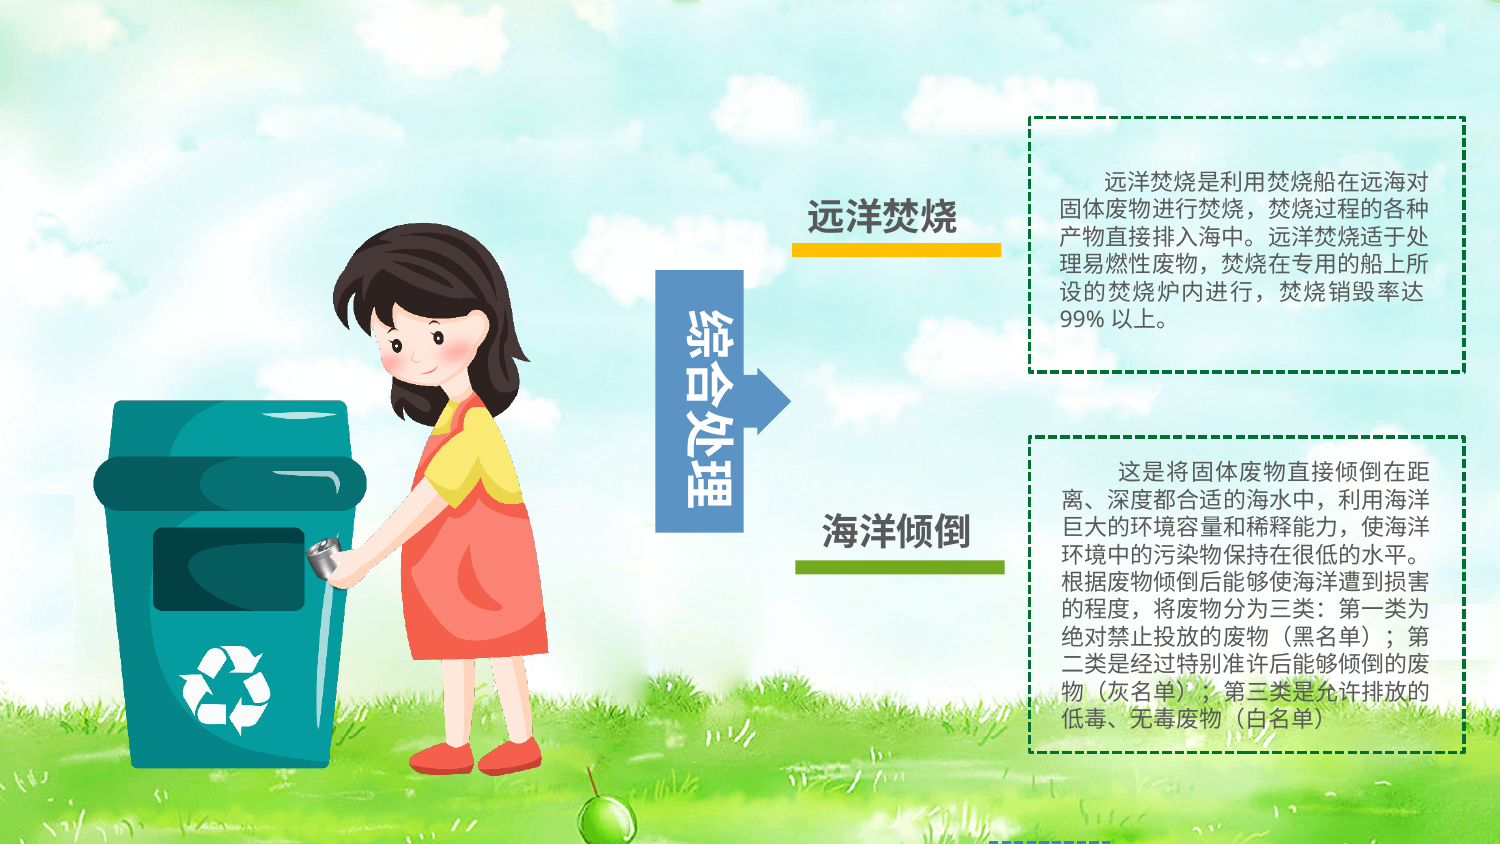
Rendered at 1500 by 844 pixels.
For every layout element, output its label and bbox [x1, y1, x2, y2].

text_box [655, 269, 792, 543]
text_box [795, 500, 1005, 608]
picture [0, 0, 1500, 844]
text_box [791, 185, 1002, 292]
text_box [1028, 115, 1466, 374]
text_box [1028, 435, 1466, 755]
